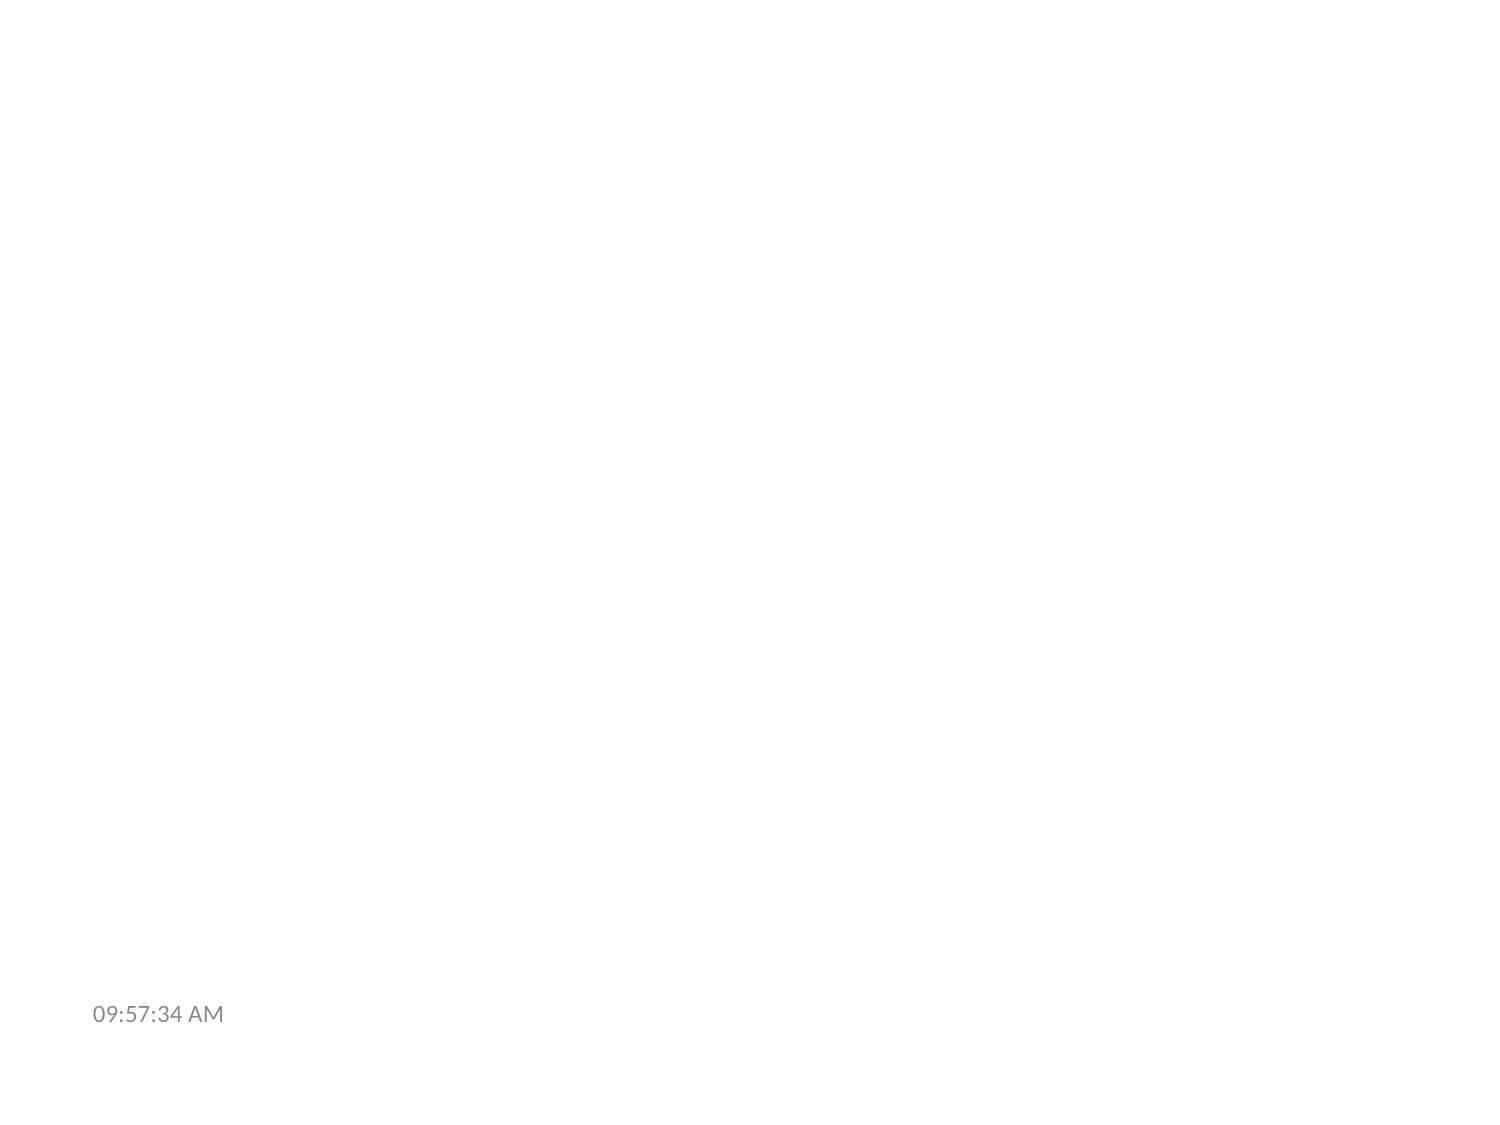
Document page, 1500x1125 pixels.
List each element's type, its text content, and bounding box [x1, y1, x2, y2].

text_box 3:35:09 PM [77, 982, 428, 1043]
